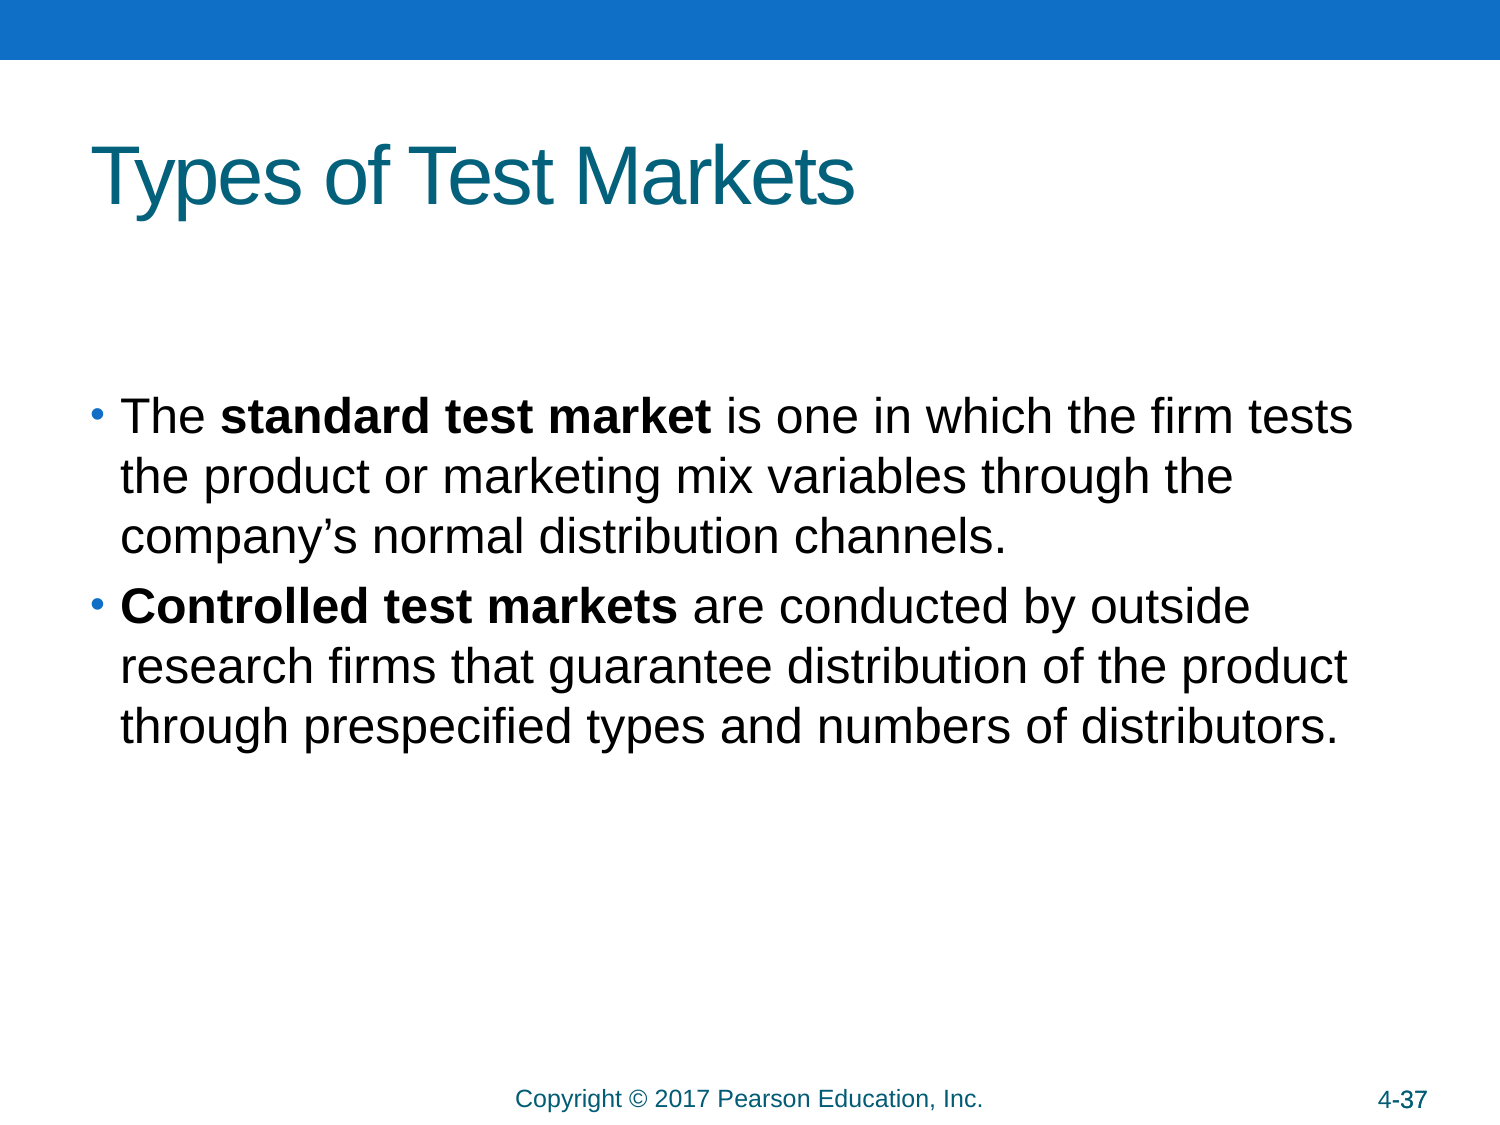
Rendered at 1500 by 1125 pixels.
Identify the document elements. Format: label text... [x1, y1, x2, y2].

title Types of Test Markets [75, 90, 1425, 253]
list The standard test market is one in which the firm tests the product or marketing mix variables through the company’s normal distribution channels. Controlled test markets are conducted by outside research firms that guarantee distribution of the product through prespecified types and numbers of distributors. [75, 376, 1425, 1125]
